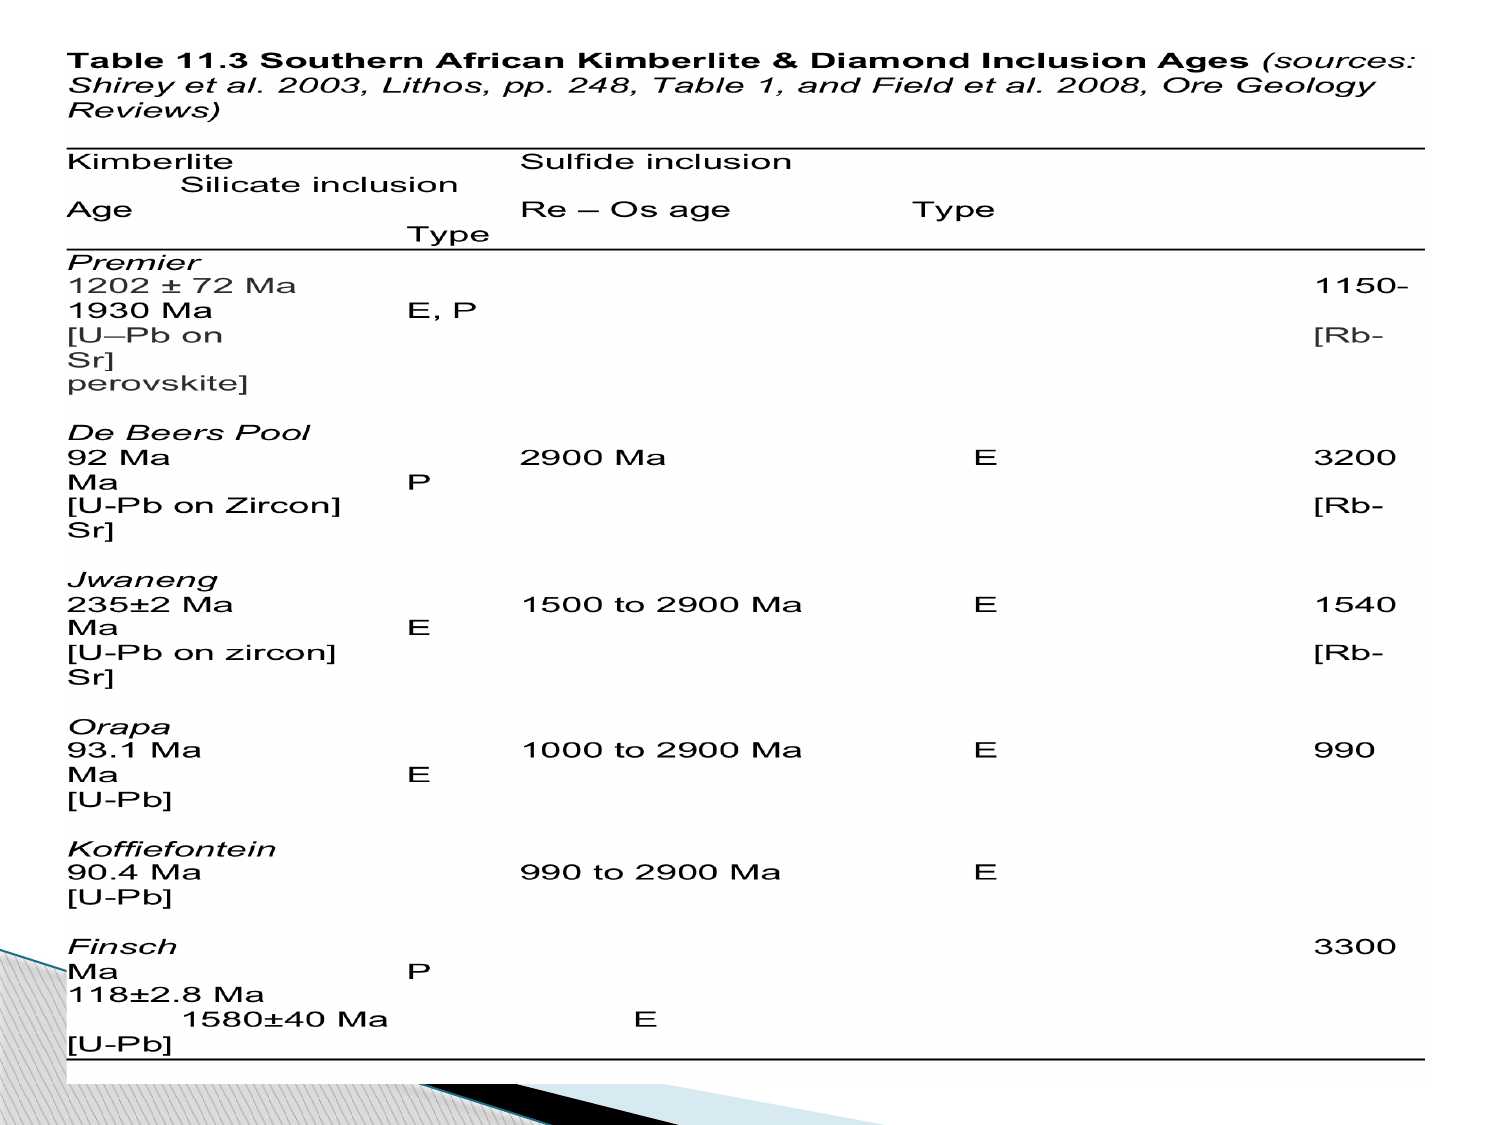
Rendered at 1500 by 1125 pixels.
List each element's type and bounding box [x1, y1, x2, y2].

text_box [66, 49, 1426, 1085]
